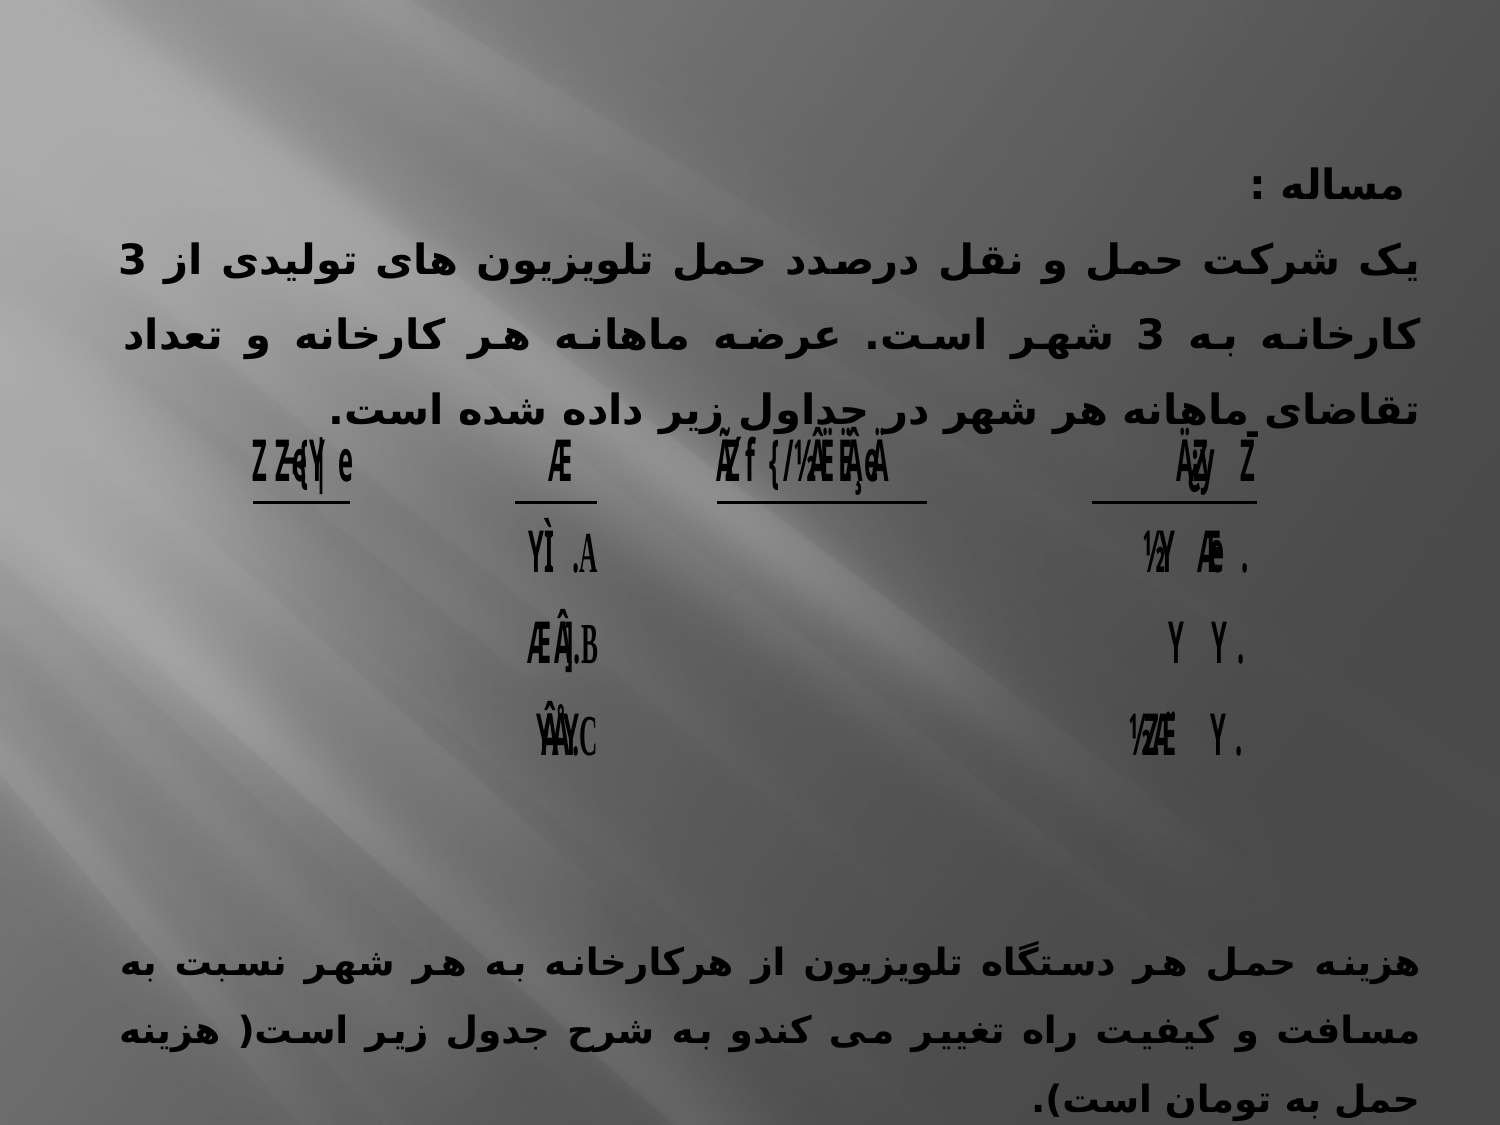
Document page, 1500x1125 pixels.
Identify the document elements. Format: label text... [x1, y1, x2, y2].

text_box مساله : یک شرکت حمل و نقل درصدد حمل تلویزیون های تولیدی از 3 کارخانه به 3 شهر است. عرضه ماهانه هر کارخانه و تعداد تقاضای ماهانه هر شهر در جداول زیر داده شده است. هزینه حمل هر دستگاه تلویزیون از هرکارخانه به هر شهر نسبت به مسافت و کیفیت راه تغییر می کندو به شرح جدول زیر است( هزینه حمل به تومان است). [100, 125, 1436, 1125]
picture [218, 421, 1264, 788]
